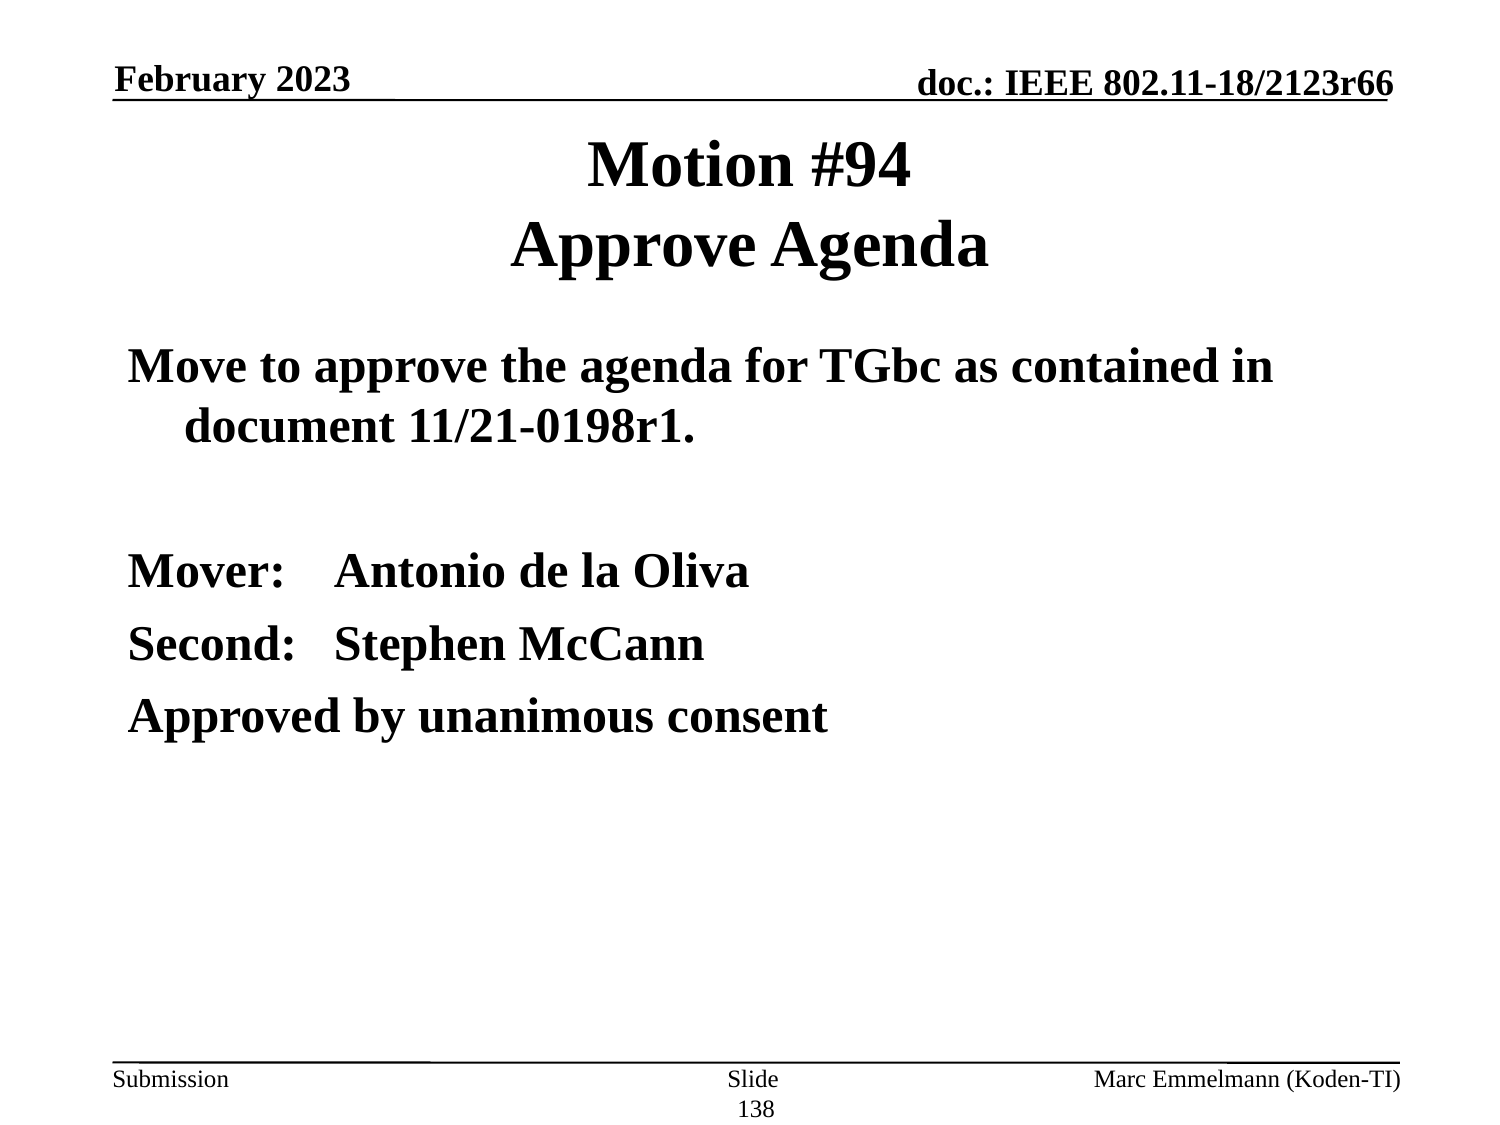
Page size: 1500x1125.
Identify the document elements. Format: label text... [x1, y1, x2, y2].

list Move to approve the agenda for TGbc as contained in document 11/21-0198r1. Mover: Antonio de la Oliva Second: Stephen McCann Approved by unanimous consent [112, 324, 1388, 1000]
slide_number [114, 54, 423, 100]
title Motion #94 Approve Agenda [112, 112, 1388, 288]
slide_number Slide 138 [712, 1061, 800, 1123]
footer Marc Emmelmann (Koden-TI) [878, 1061, 1402, 1093]
